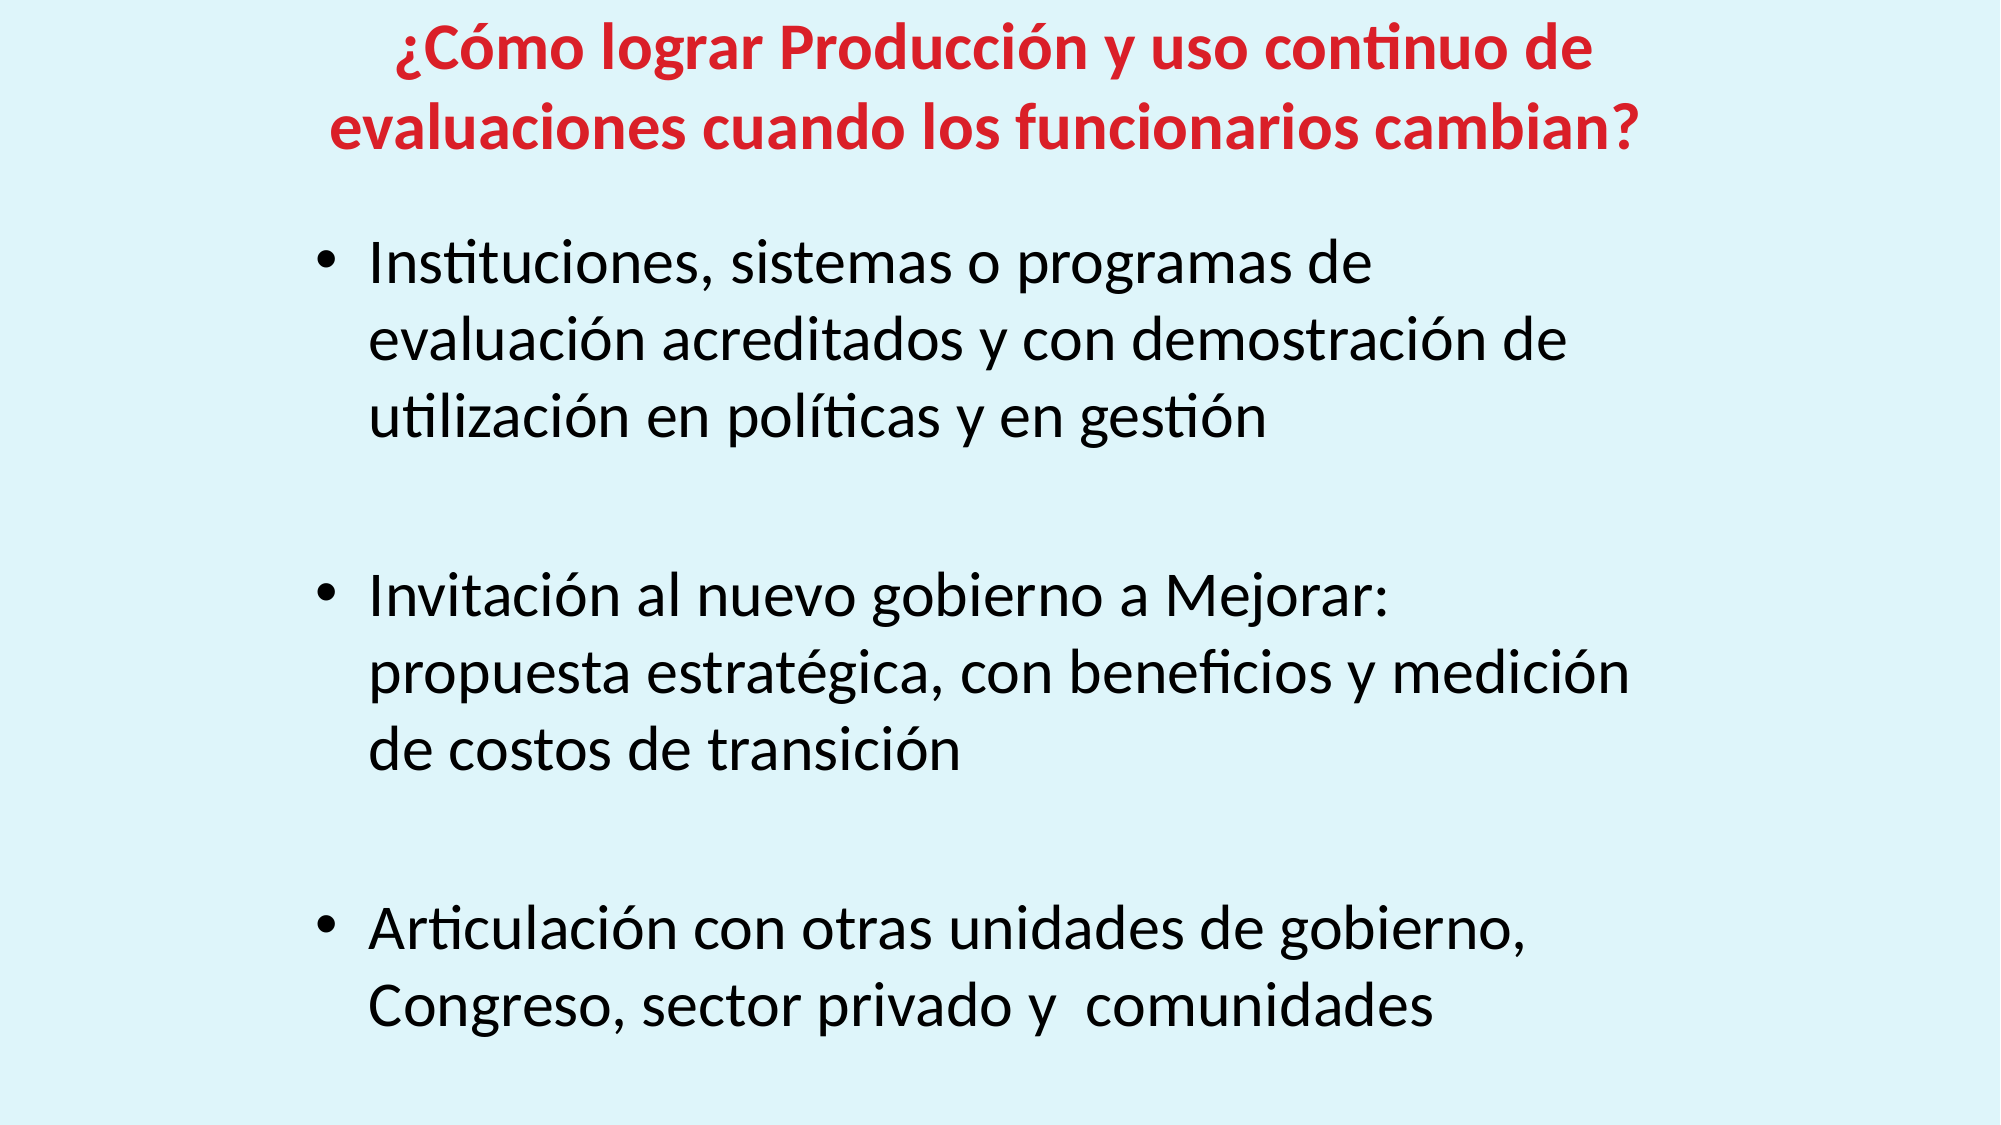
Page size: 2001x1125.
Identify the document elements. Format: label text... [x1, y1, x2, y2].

title ¿Cómo lograr Producción y uso continuo de evaluaciones cuando los funcionarios cambian? [312, 45, 1675, 200]
list Instituciones, sistemas o programas de evaluación acreditados y con demostración de utilización en políticas y en gestión Invitación al nuevo gobierno a Mejorar: propuesta estratégica, con beneficios y medición de costos de transición Articulación con otras unidades de gobierno, Congreso, sector privado y comunidades [300, 212, 1675, 1050]
